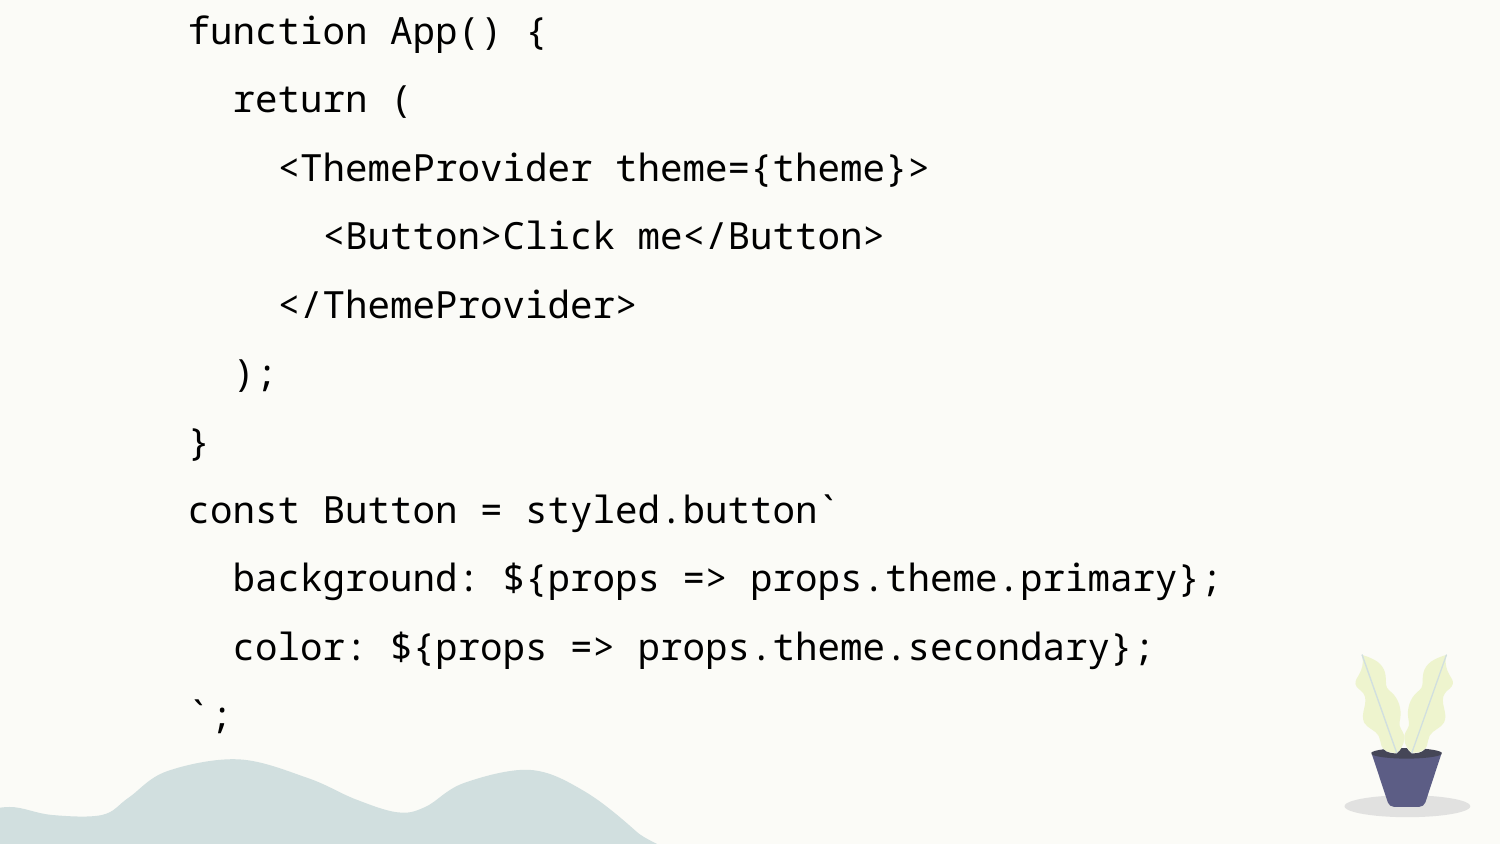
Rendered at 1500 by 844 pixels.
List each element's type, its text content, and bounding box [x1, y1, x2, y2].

text_box import { ThemeProvider } from 'styled-components'; const theme = { primary: 'palevioletred', secondary: 'white', }; function App() { return ( <ThemeProvider theme={theme}> <Button>Click me</Button> </ThemeProvider> ); } const Button = styled.button` background: ${props => props.theme.primary}; color: ${props => props.theme.secondary}; `; [172, 0, 1328, 744]
